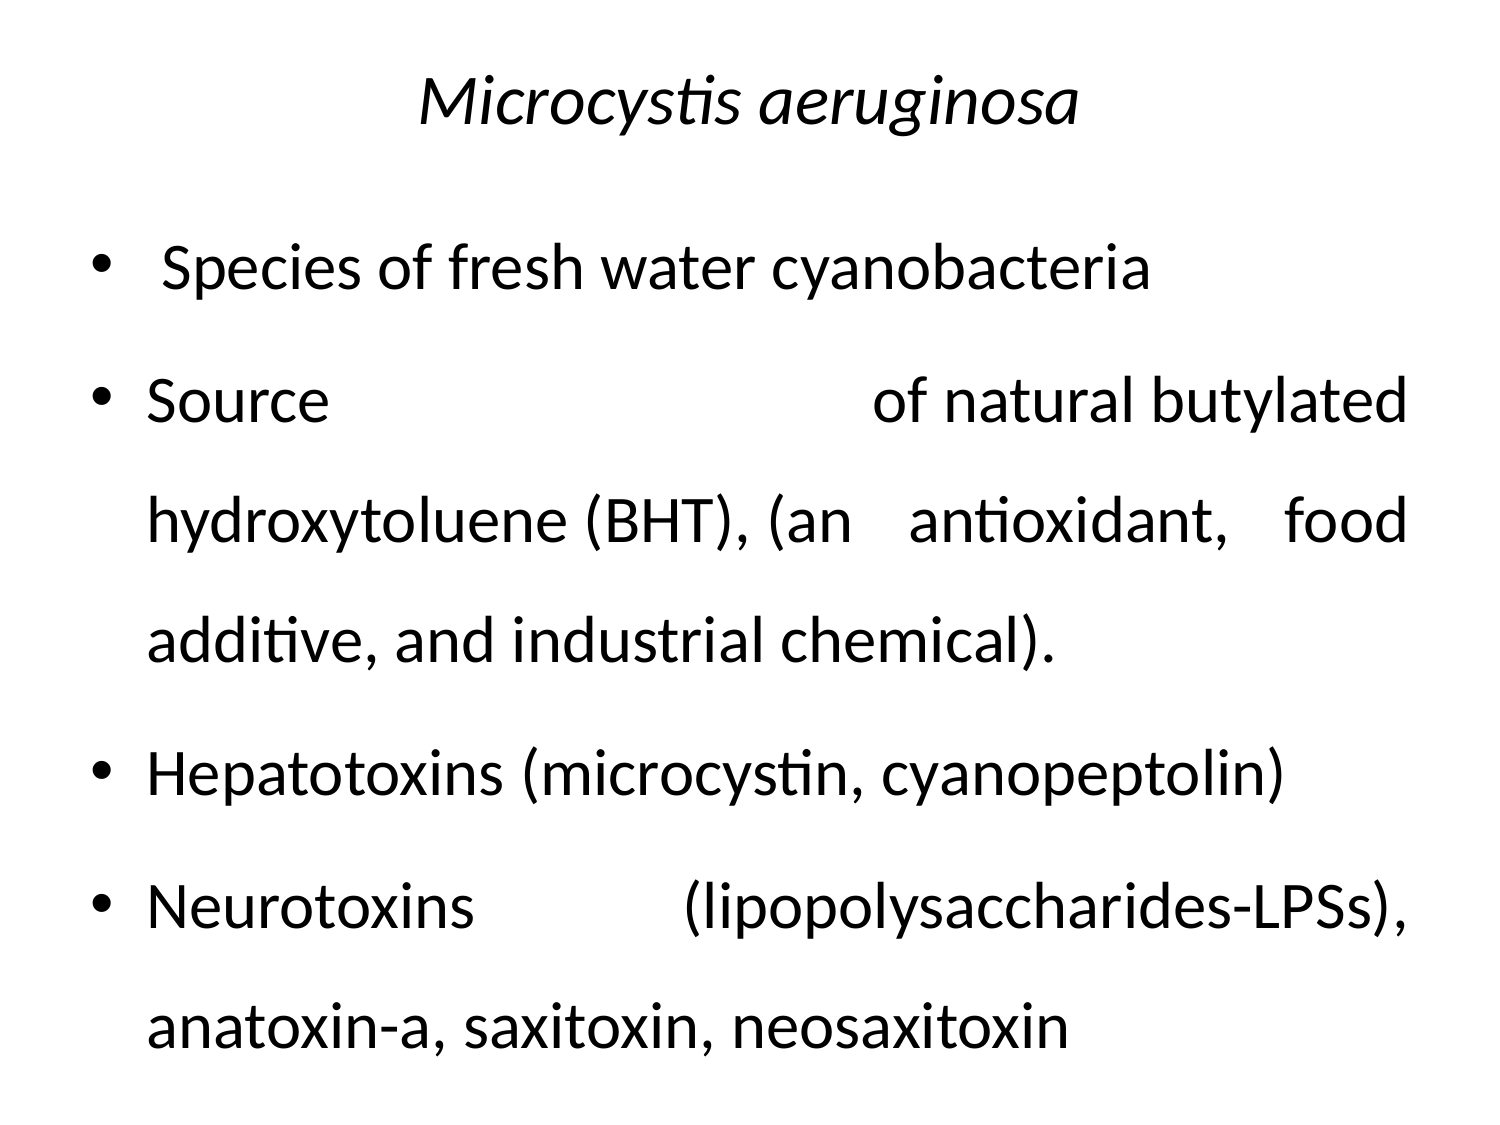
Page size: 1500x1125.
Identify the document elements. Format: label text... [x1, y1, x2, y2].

title Microcystis aeruginosa [75, 45, 1425, 174]
list Species of fresh water cyanobacteria Source of natural butylated hydroxytoluene (BHT), (an antioxidant, food additive, and industrial chemical). Hepatotoxins (microcystin, cyanopeptolin) Neurotoxins (lipopolysaccharides-LPSs), anatoxin-a, saxitoxin, neosaxitoxin [75, 174, 1425, 1088]
